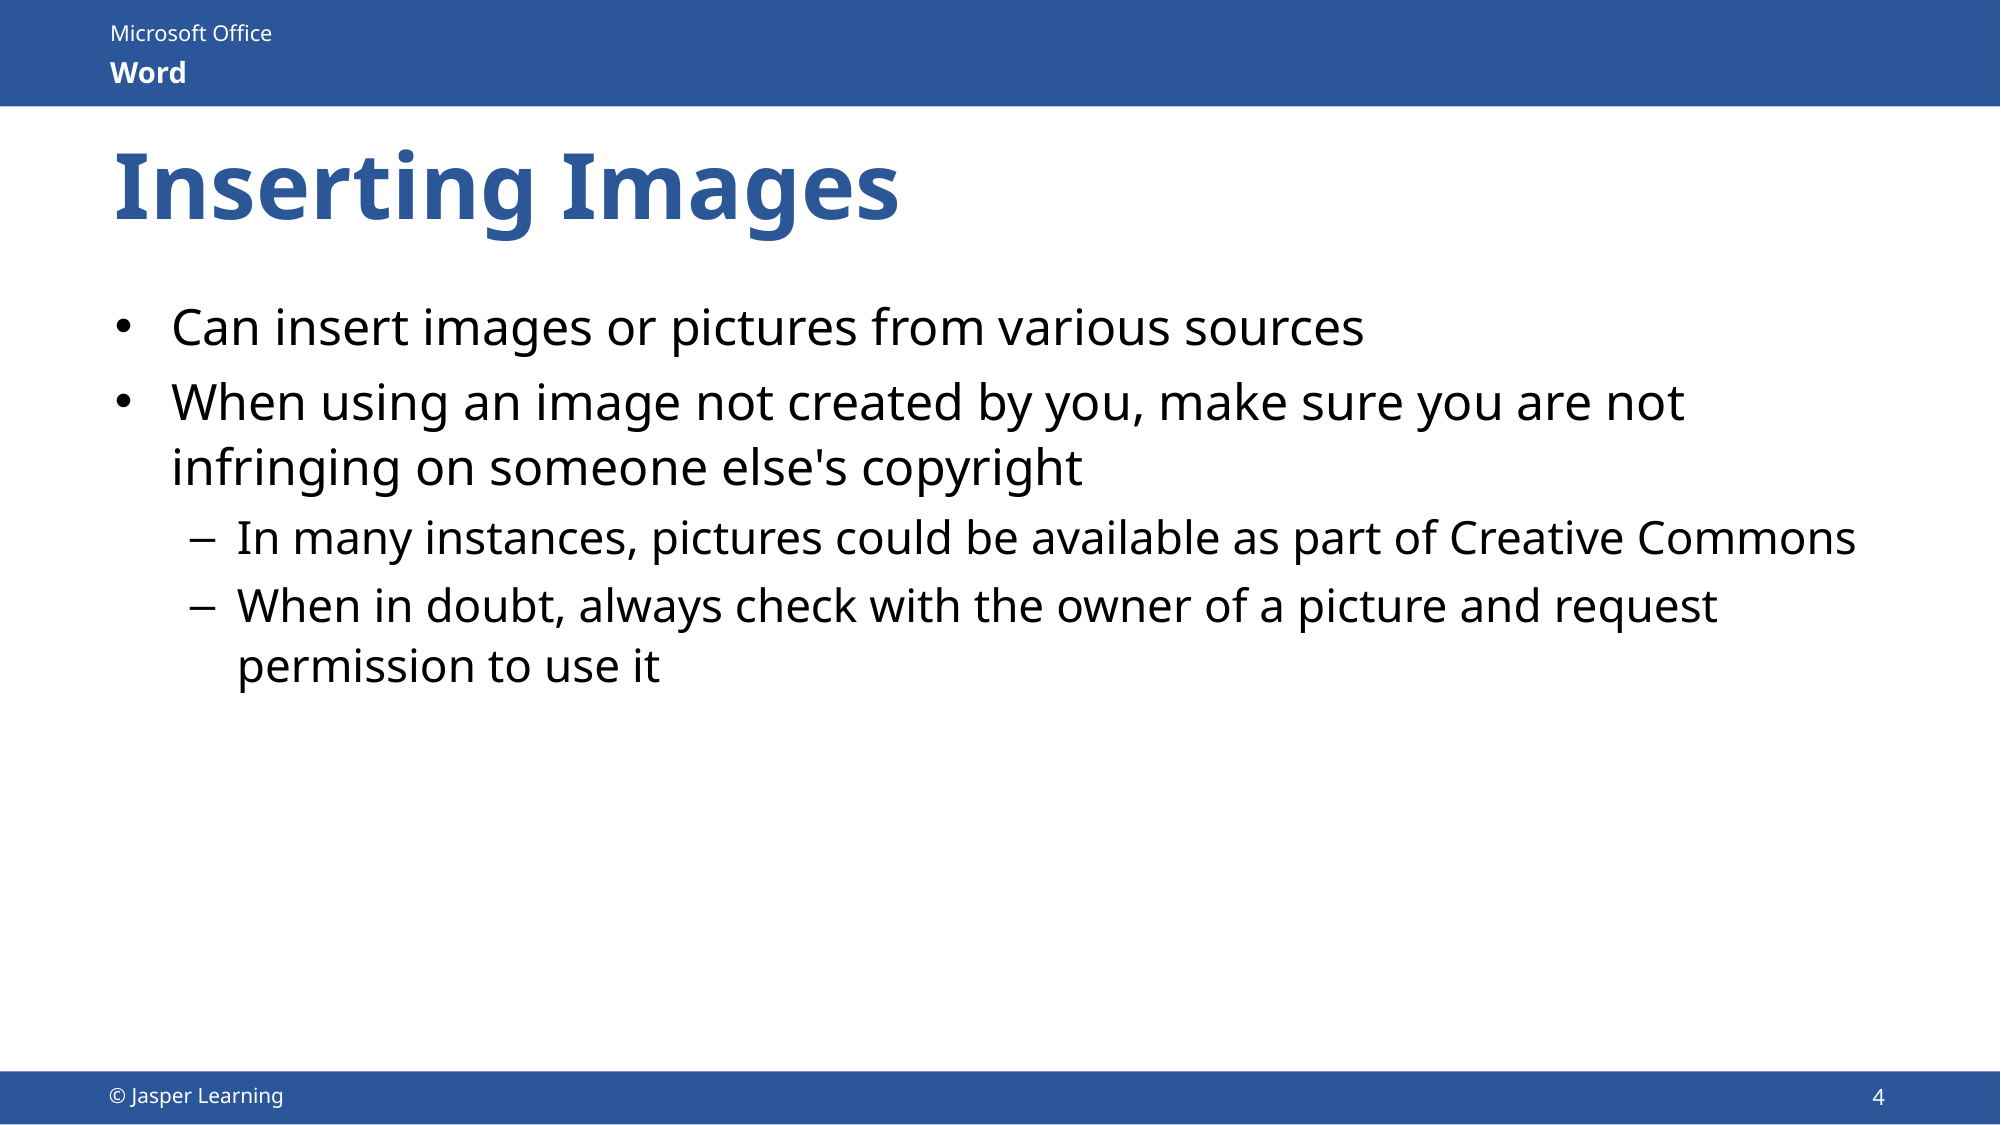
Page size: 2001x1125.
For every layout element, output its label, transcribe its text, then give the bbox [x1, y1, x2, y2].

title Inserting Images [99, 118, 1866, 248]
slide_number 4 [1433, 1065, 1900, 1125]
list Can insert images or pictures from various sources When using an image not created by you, make sure you are not infringing on someone else's copyright In many instances, pictures could be available as part of Creative Commons When in doubt, always check with the owner of a picture and request permission to use it [99, 283, 1900, 1026]
footer © Jasper Learning [94, 1066, 769, 1125]
